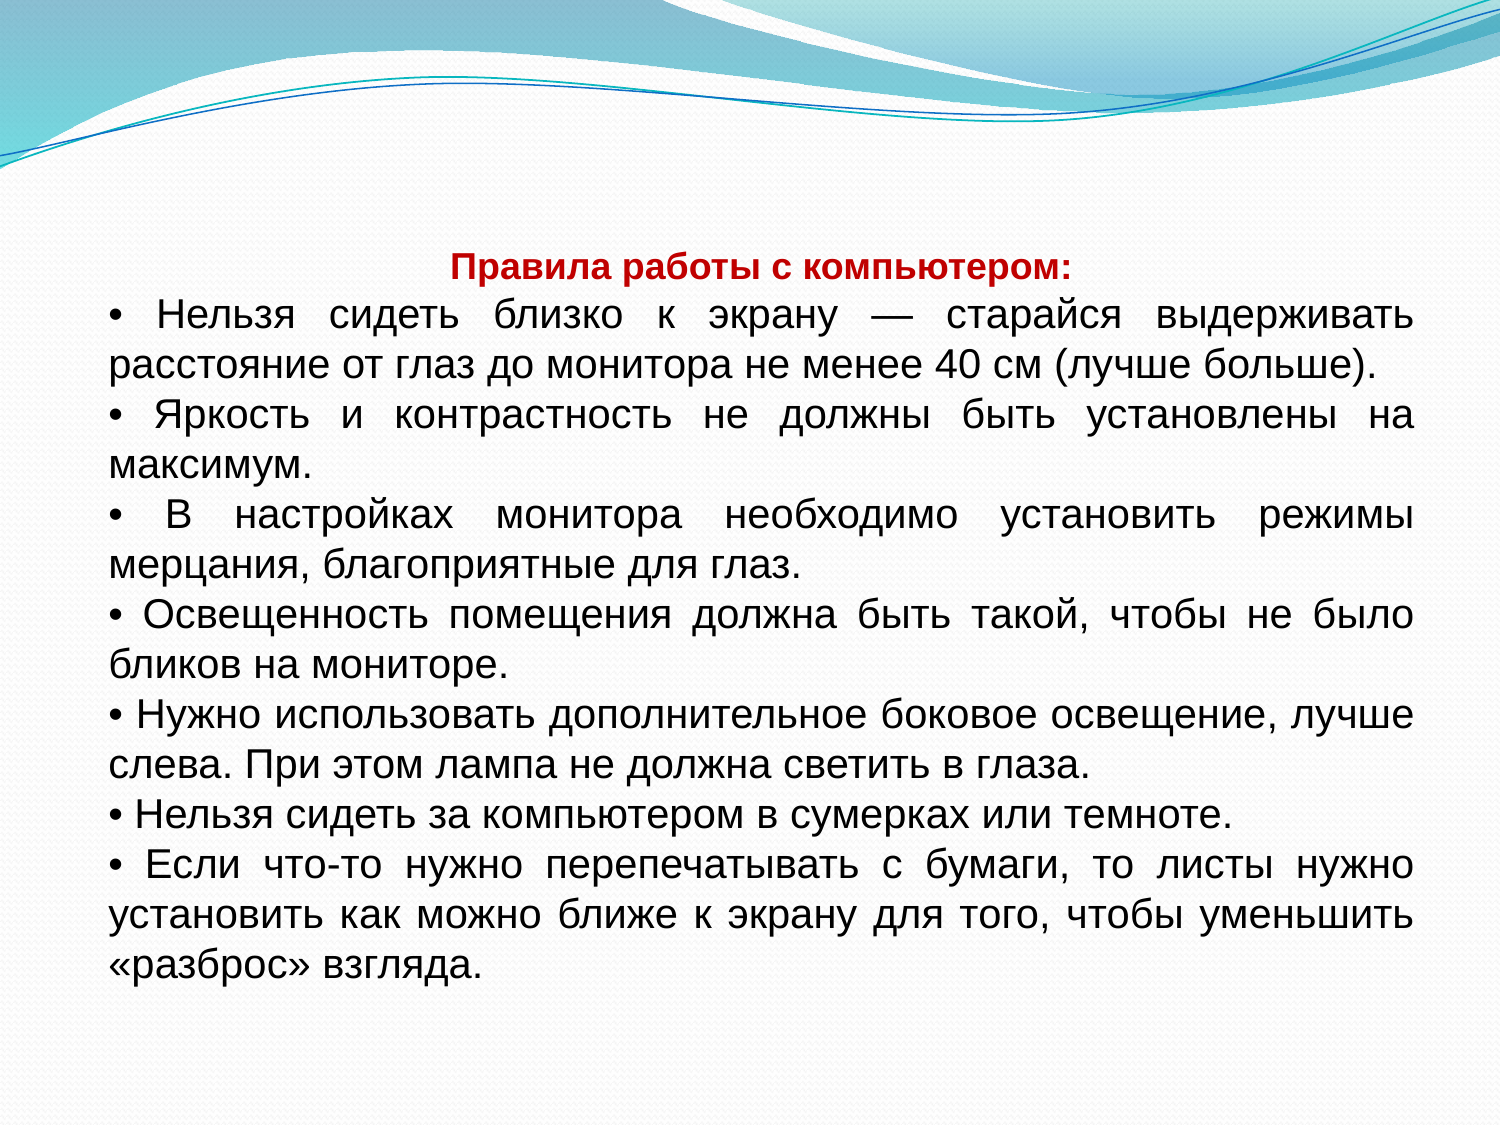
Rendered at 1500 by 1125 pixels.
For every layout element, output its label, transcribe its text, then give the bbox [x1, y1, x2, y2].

text_box Правила работы с компьютером: • Нельзя сидеть близко к экрану — старайся выдерживать расстояние от глаз до монитора не менее 40 см (лучше больше). • Яркость и контрастность не должны быть установлены на максимум. • В настройках монитора необходимо установить режимы мерцания, благоприятные для глаз. • Освещенность помещения должна быть такой, чтобы не было бликов на мониторе. • Нужно использовать дополнительное боковое освещение, лучше слева. При этом лампа не должна светить в глаза. • Нельзя сидеть за компьютером в сумерках или темноте. • Если что-то нужно перепечатывать с бумаги, то листы нужно установить как можно ближе к экрану для того, чтобы уменьшить «разброс» взгляда. [93, 234, 1430, 1045]
